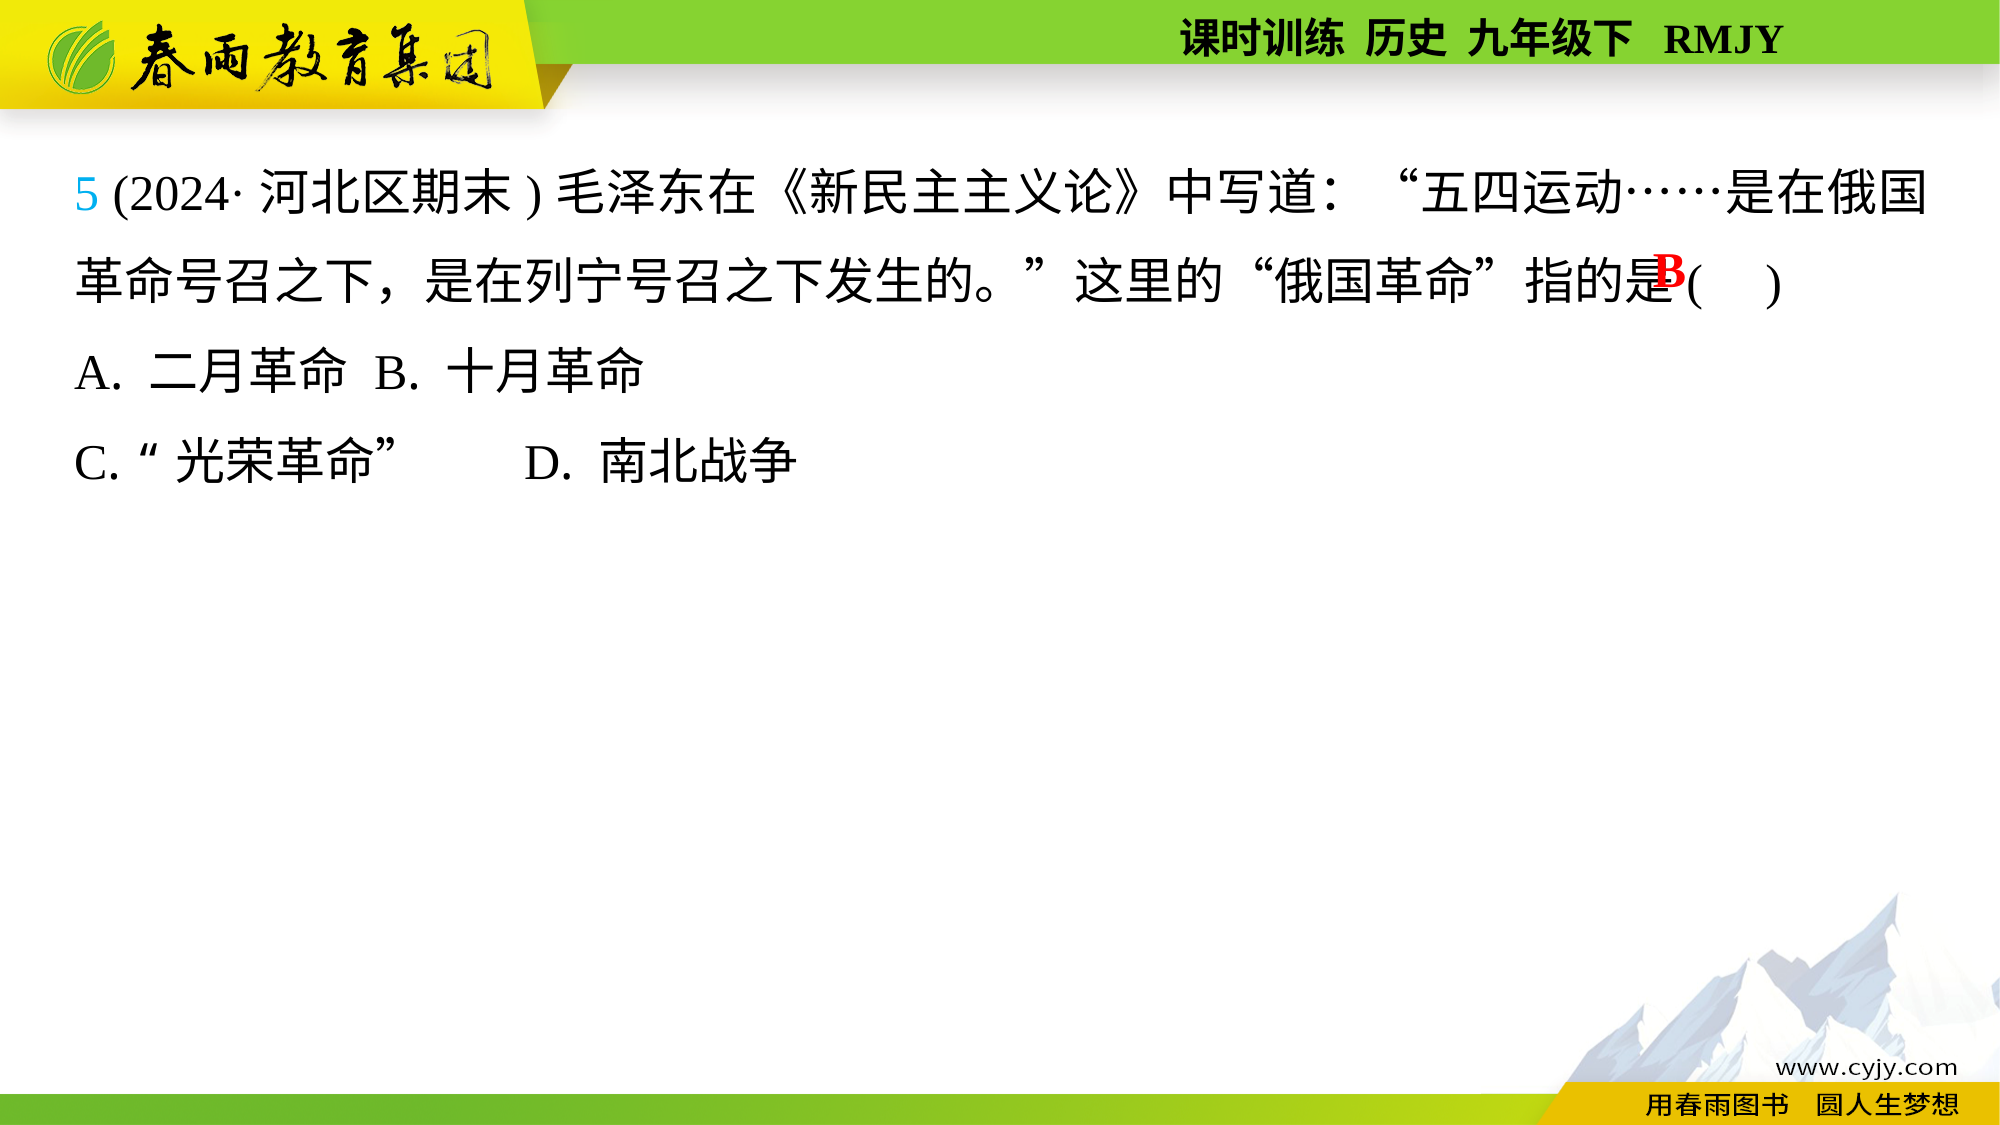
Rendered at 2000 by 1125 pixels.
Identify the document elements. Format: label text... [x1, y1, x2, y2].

picture [0, 0, 2000, 1125]
text_box B [1638, 230, 1702, 305]
list 5 (2024·河北区期末)毛泽东在《新民主主义论》中写道：“五四运动……是在俄国革命号召之下，是在列宁号召之下发生的。”这里的“俄国革命”指的是( ) A. 二月革命 B. 十月革命 C. “光荣革命” D. 南北战争 [59, 122, 1944, 490]
